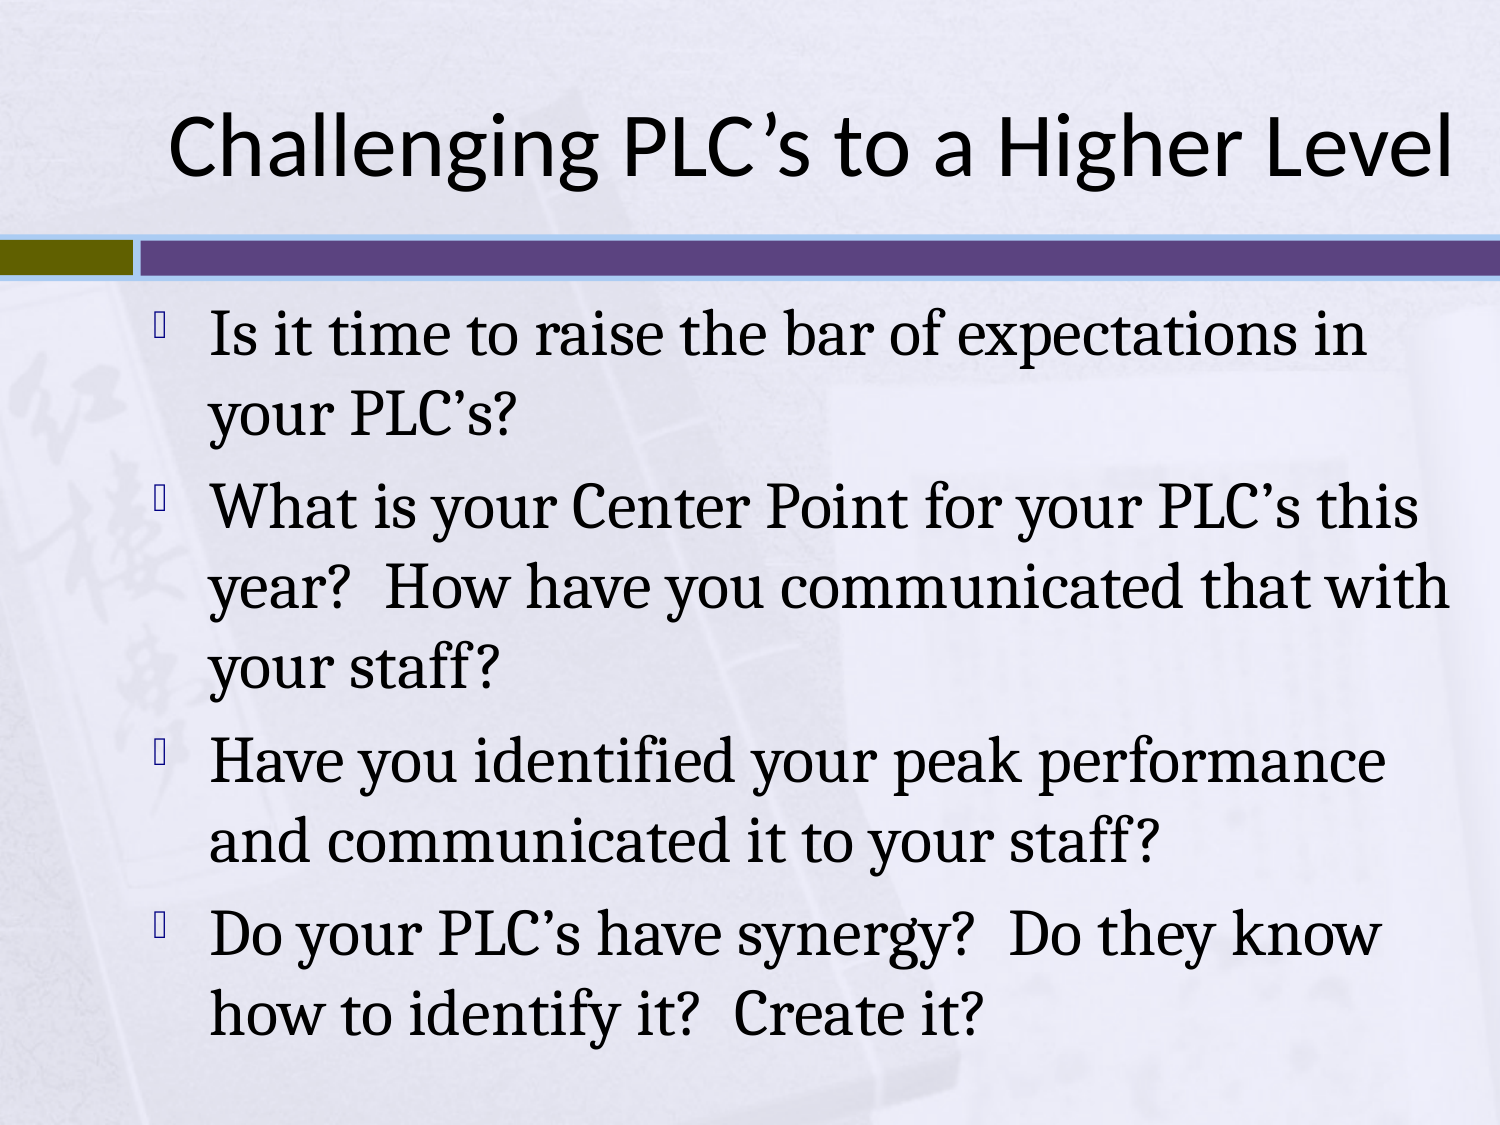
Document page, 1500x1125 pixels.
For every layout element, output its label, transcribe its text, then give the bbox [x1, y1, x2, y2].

list Is it time to raise the bar of expectations in your PLC’s? What is your Center Point for your PLC’s this year? How have you communicated that with your staff? Have you identified your peak performance and communicated it to your staff? Do your PLC’s have synergy? Do they know how to identify it? Create it? [138, 281, 1489, 1076]
title Challenging PLC’s to a Higher Level [138, 46, 1489, 234]
